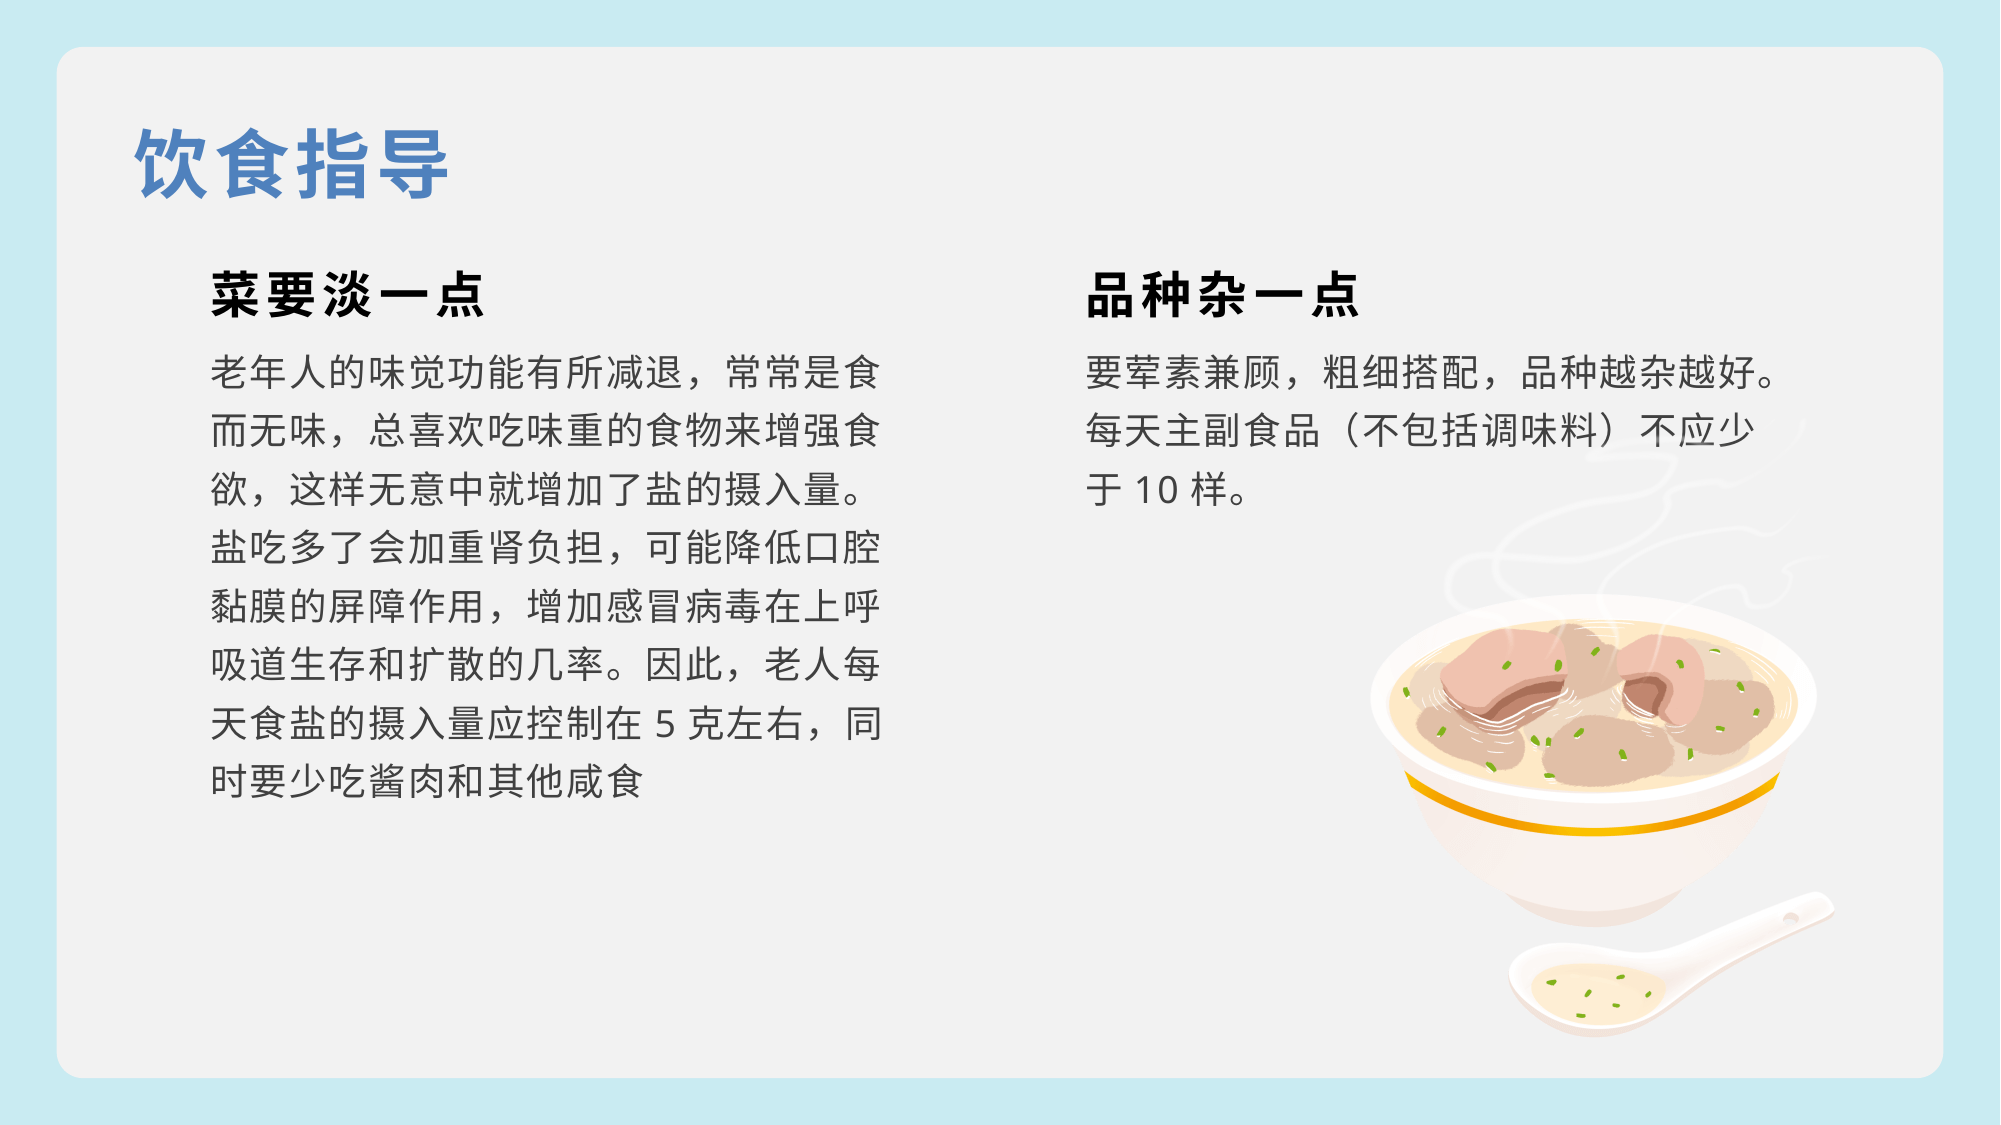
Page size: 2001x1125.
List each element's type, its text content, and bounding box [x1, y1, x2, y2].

text_box 老年人的味觉功能有所减退，常常是食而无味，总喜欢吃味重的食物来增强食欲，这样无意中就增加了盐的摄入量。盐吃多了会加重肾负担，可能降低口腔黏膜的屏障作用，增加感冒病毒在上呼吸道生存和扩散的几率。因此，老人每天食盐的摄入量应控制在5克左右，同时要少吃酱肉和其他咸食 [200, 335, 925, 925]
text_box [54, 44, 1946, 1081]
text_box 要荤素兼顾，粗细搭配，品种越杂越好。每天主副食品（不包括调味料）不应少于10样。 [1074, 335, 1153, 917]
picture [1155, 335, 1969, 1125]
text_box 品种杂一点 [1075, 241, 1800, 324]
text_box 菜要淡一点 [200, 241, 925, 324]
text_box 饮食指导 [118, 84, 1500, 240]
